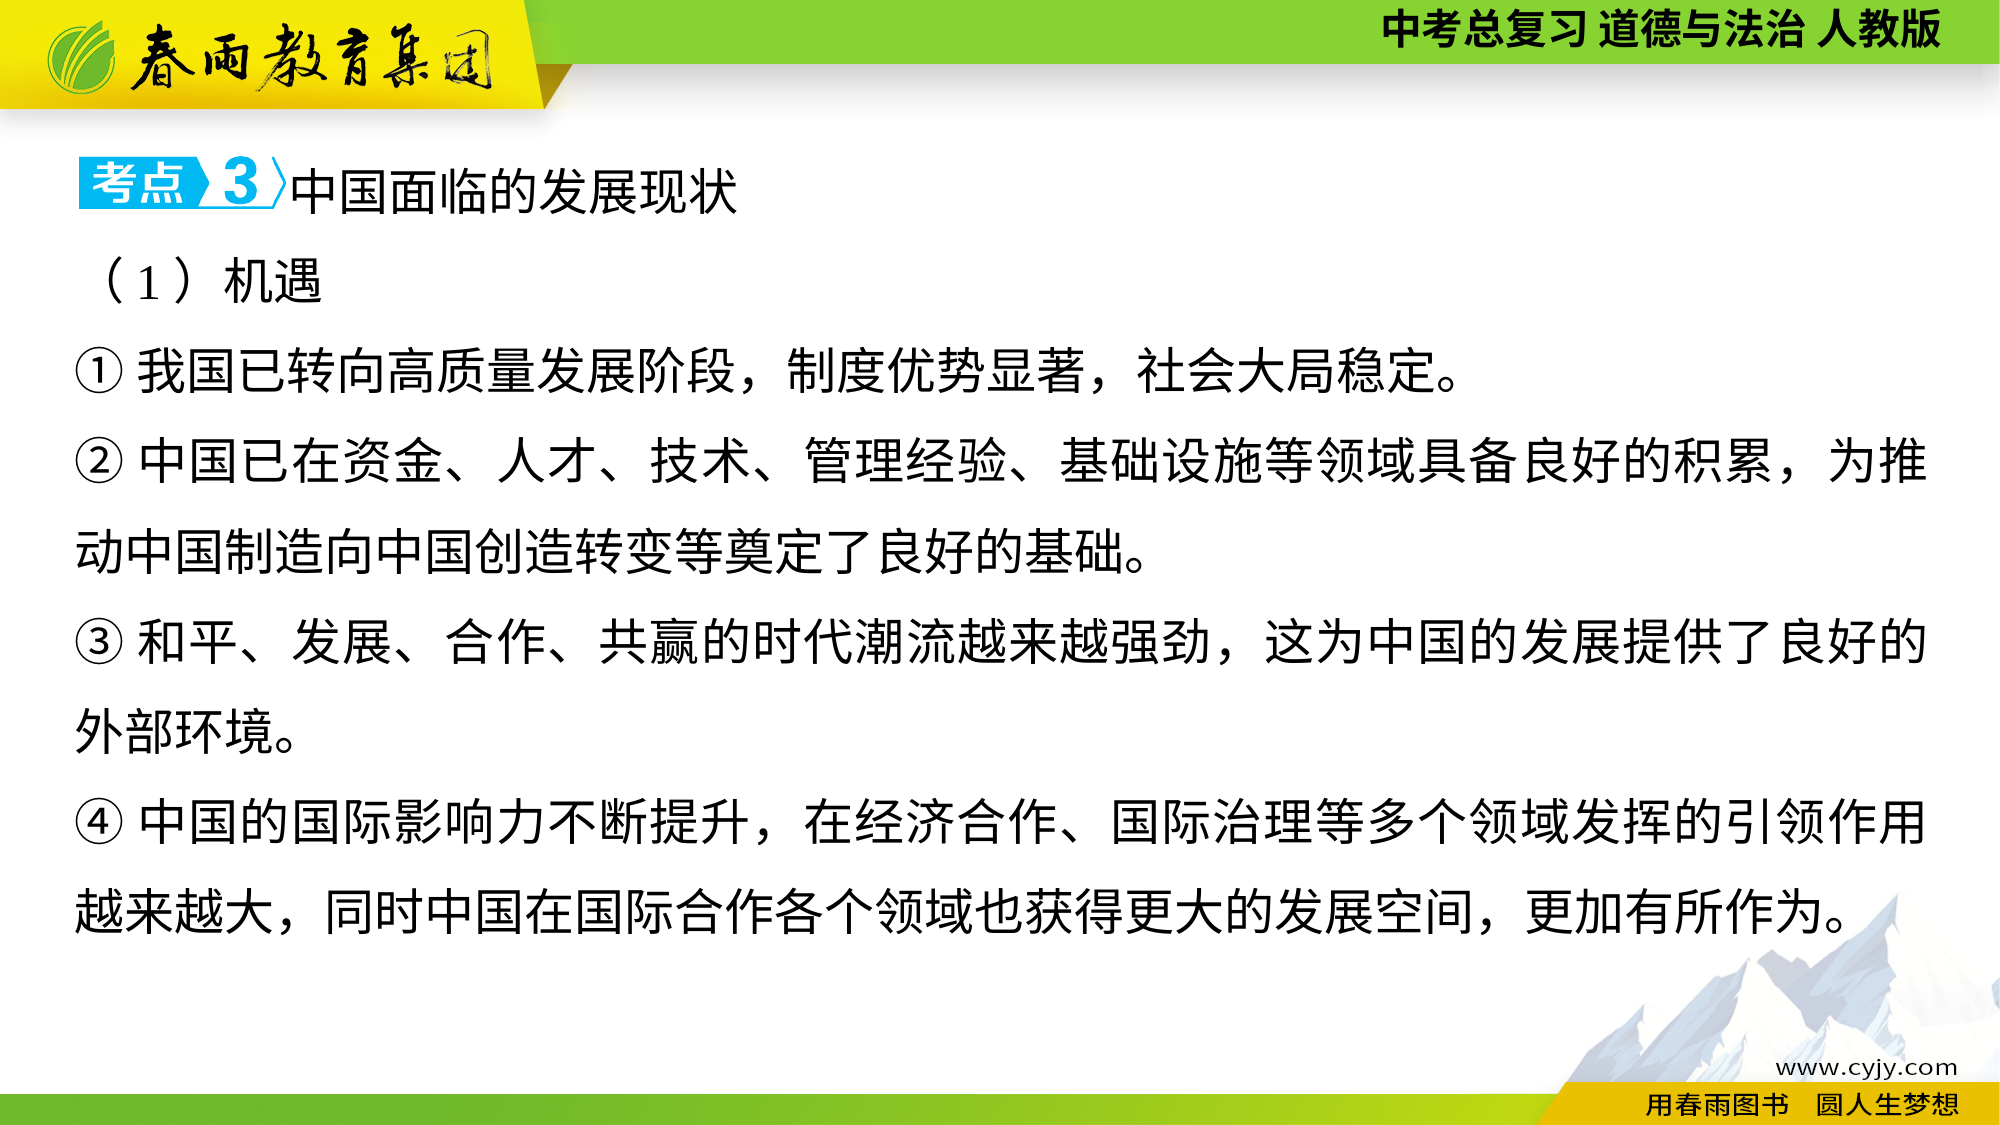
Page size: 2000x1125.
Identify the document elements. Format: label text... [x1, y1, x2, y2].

list 中国面临的发展现状 （1）机遇 ①我国已转向高质量发展阶段，制度优势显著，社会大局稳定。 ②中国已在资金、人才、技术、管理经验、基础设施等领域具备良好的积累，为推动中国制造向中国创造转变等奠定了良好的基础。 ③和平、发展、合作、共赢的时代潮流越来越强劲，这为中国的发展提供了良好的外部环境。 ④中国的国际影响力不断提升，在经济合作、国际治理等多个领域发挥的引领作用越来越大，同时中国在国际合作各个领域也获得更大的发展空间，更加有所作为。 [59, 122, 1944, 956]
picture [0, 0, 2000, 1125]
